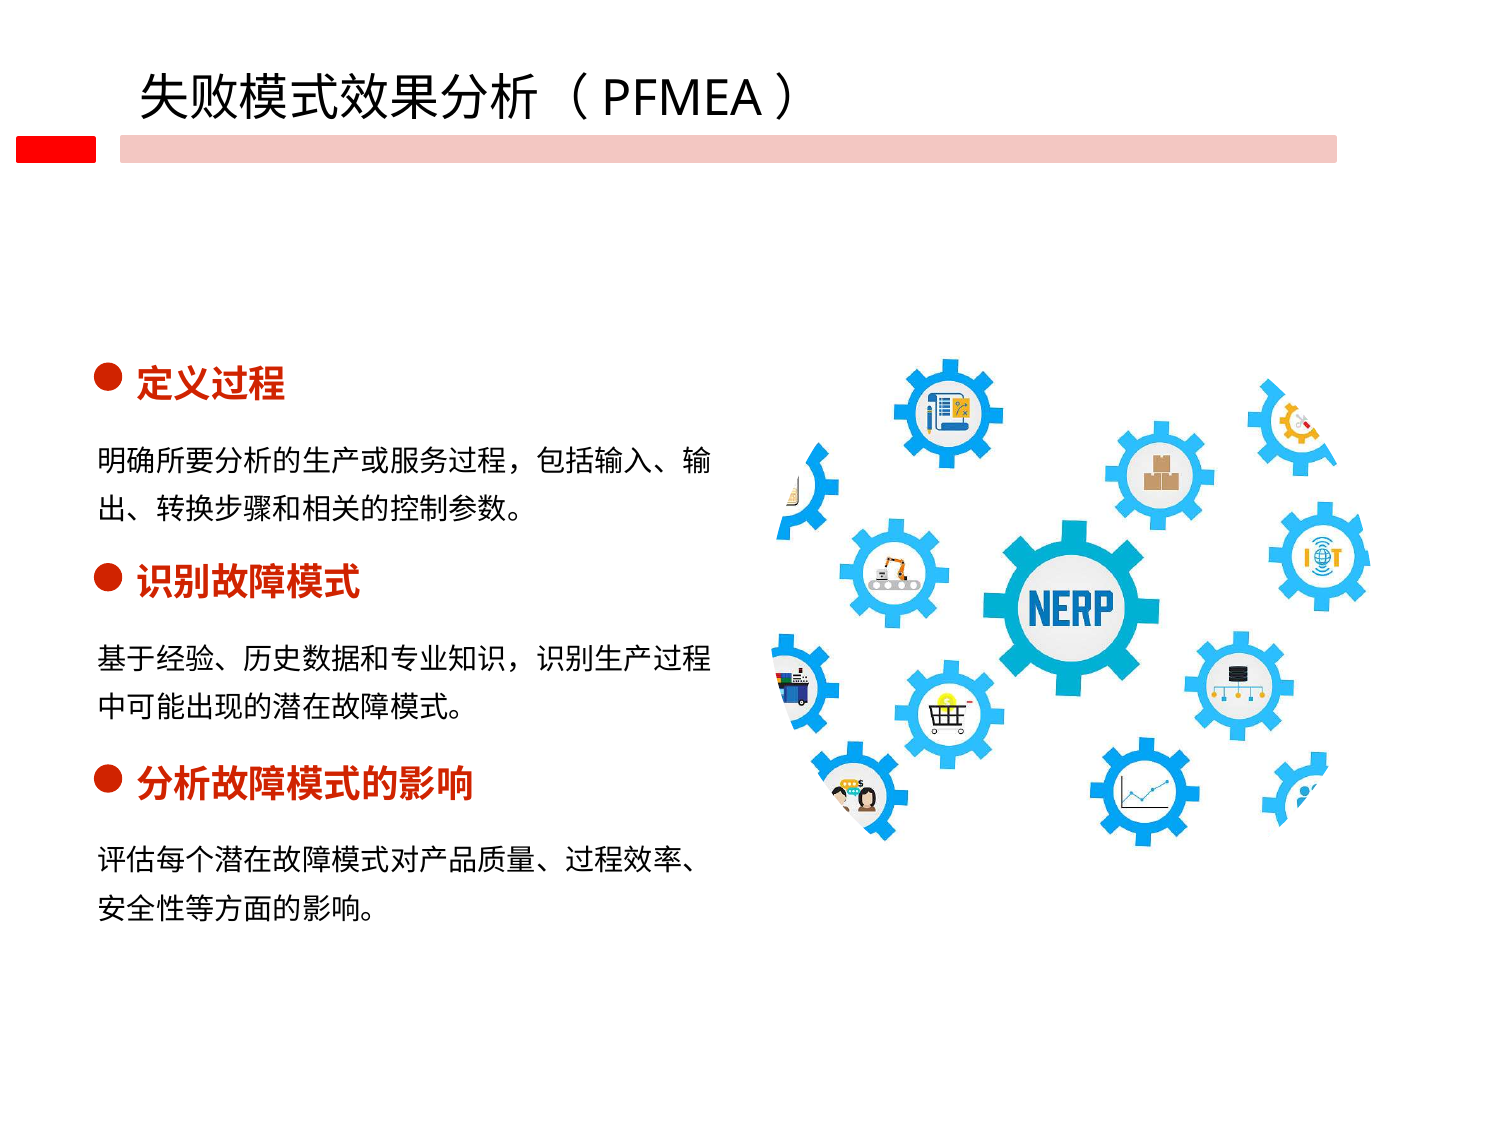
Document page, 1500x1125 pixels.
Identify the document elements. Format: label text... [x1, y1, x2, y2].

text_box [93, 362, 122, 391]
text_box 失败模式效果分析（PFMEA） [123, 26, 1500, 142]
text_box 基于经验、历史数据和专业知识，识别生产过程中可能出现的潜在故障模式。 [83, 618, 731, 716]
text_box 明确所要分析的生产或服务过程，包括输入、输出、转换步骤和相关的控制参数。 [83, 420, 732, 520]
text_box 评估每个潜在故障模式对产品质量、过程效率、安全性等方面的影响。 [83, 820, 731, 919]
text_box 定义过程 [122, 345, 625, 413]
text_box [93, 764, 123, 793]
text_box [93, 563, 123, 592]
text_box 分析故障模式的影响 [122, 750, 625, 812]
text_box 识别故障模式 [122, 549, 625, 611]
picture [768, 305, 1374, 911]
